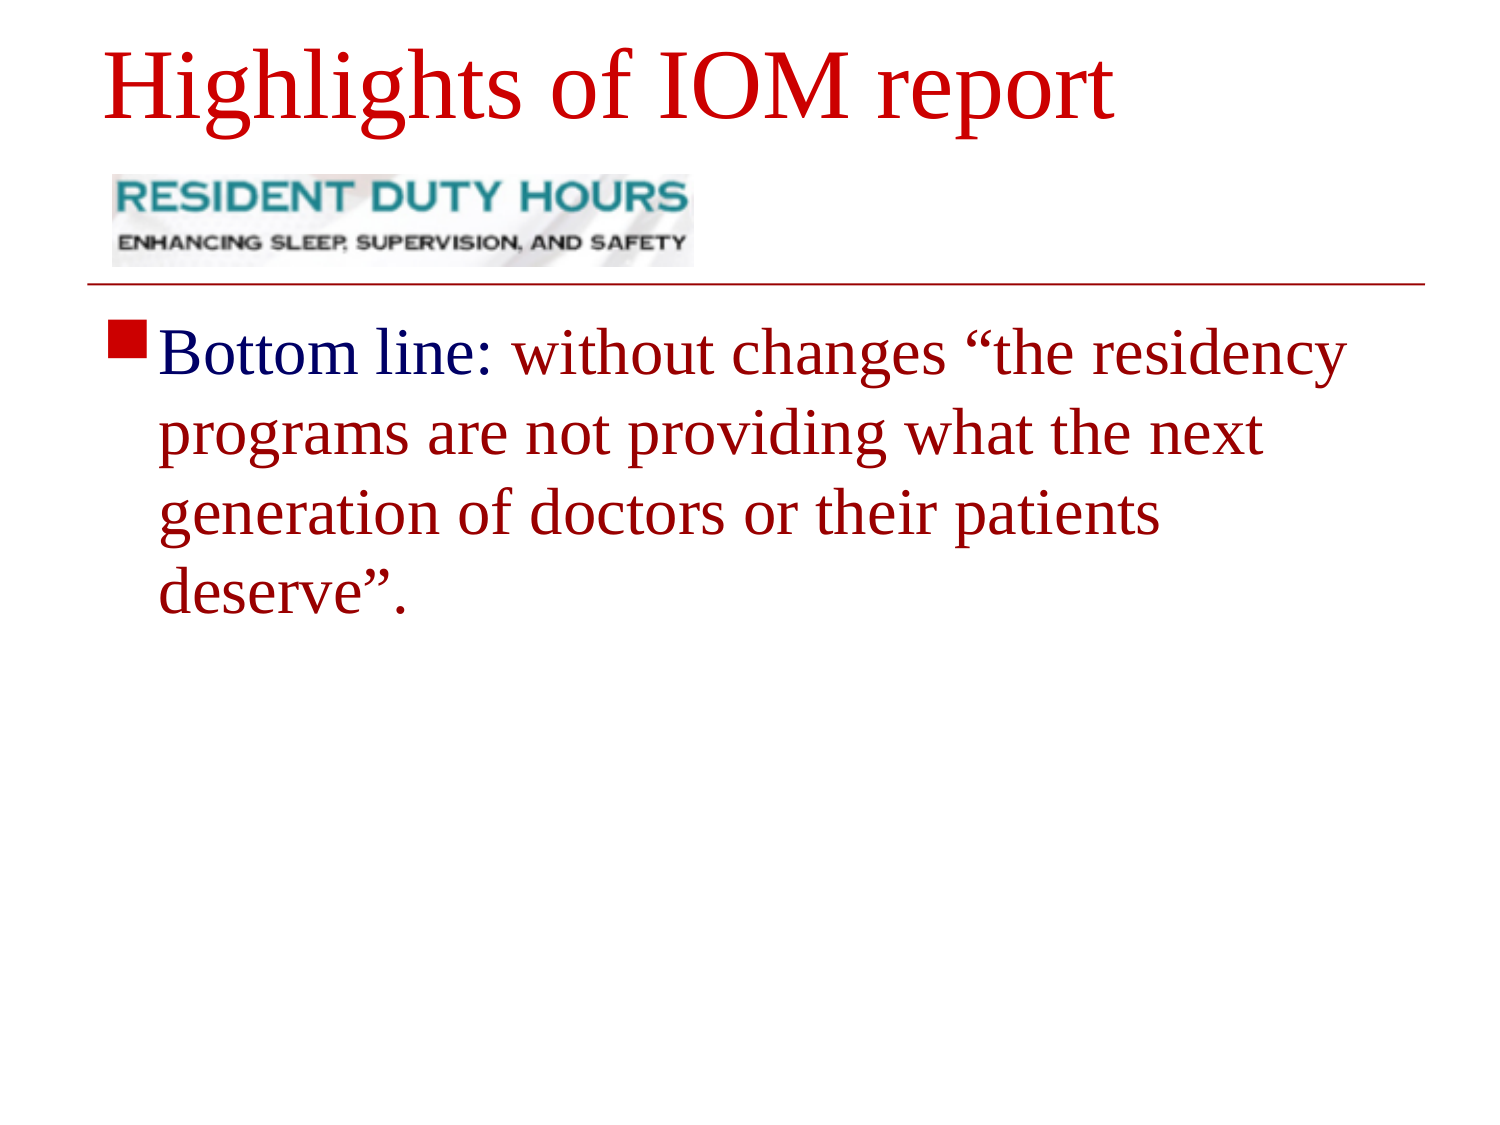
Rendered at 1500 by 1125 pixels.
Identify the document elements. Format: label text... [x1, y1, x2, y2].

list Bottom line: without changes “the residency programs are not providing what the next generation of doctors or their patients deserve”. [87, 299, 1425, 963]
picture [112, 174, 694, 267]
title Highlights of IOM report [87, 77, 1425, 266]
